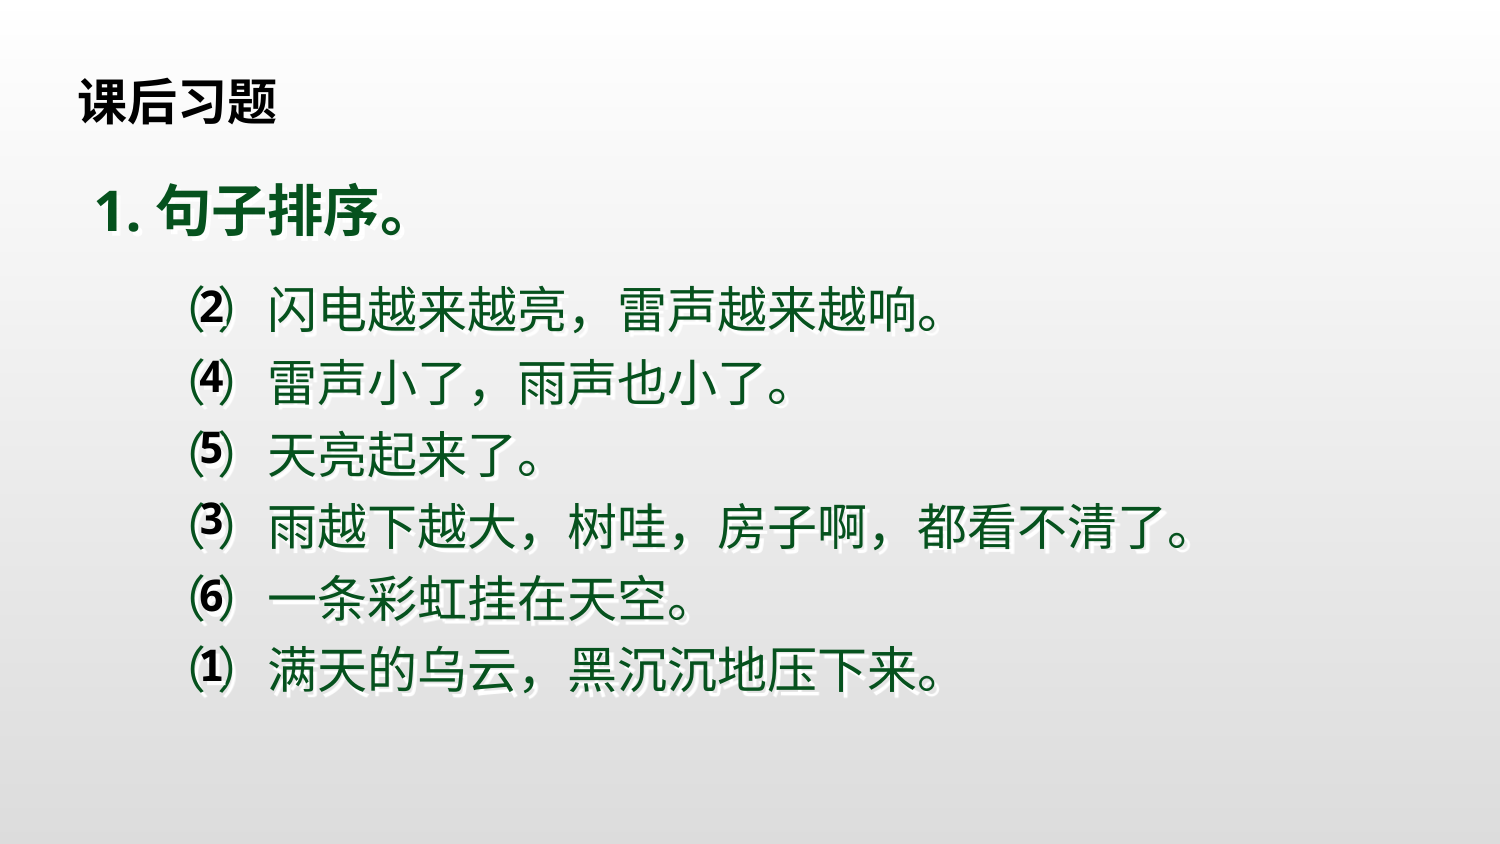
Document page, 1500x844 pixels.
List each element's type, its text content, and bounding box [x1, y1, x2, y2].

text_box 4 [187, 342, 236, 407]
text_box 2 [187, 272, 236, 337]
text_box 6 [187, 562, 236, 627]
text_box 3 [187, 485, 236, 550]
text_box 课后习题 [0, 71, 328, 134]
text_box （ ）闪电越来越亮，雷声越来越响。 （ ）雷声小了，雨声也小了。 （ ）天亮起来了。 （ ）雨越下越大，树哇，房子啊，都看不清了。 （ ）一条彩虹挂在天空。 （ ）满天的乌云，黑沉沉地压下来。 [144, 261, 1427, 705]
text_box 1.句子排序。 [82, 169, 448, 249]
text_box 5 [187, 414, 236, 479]
text_box 1 [187, 631, 236, 696]
